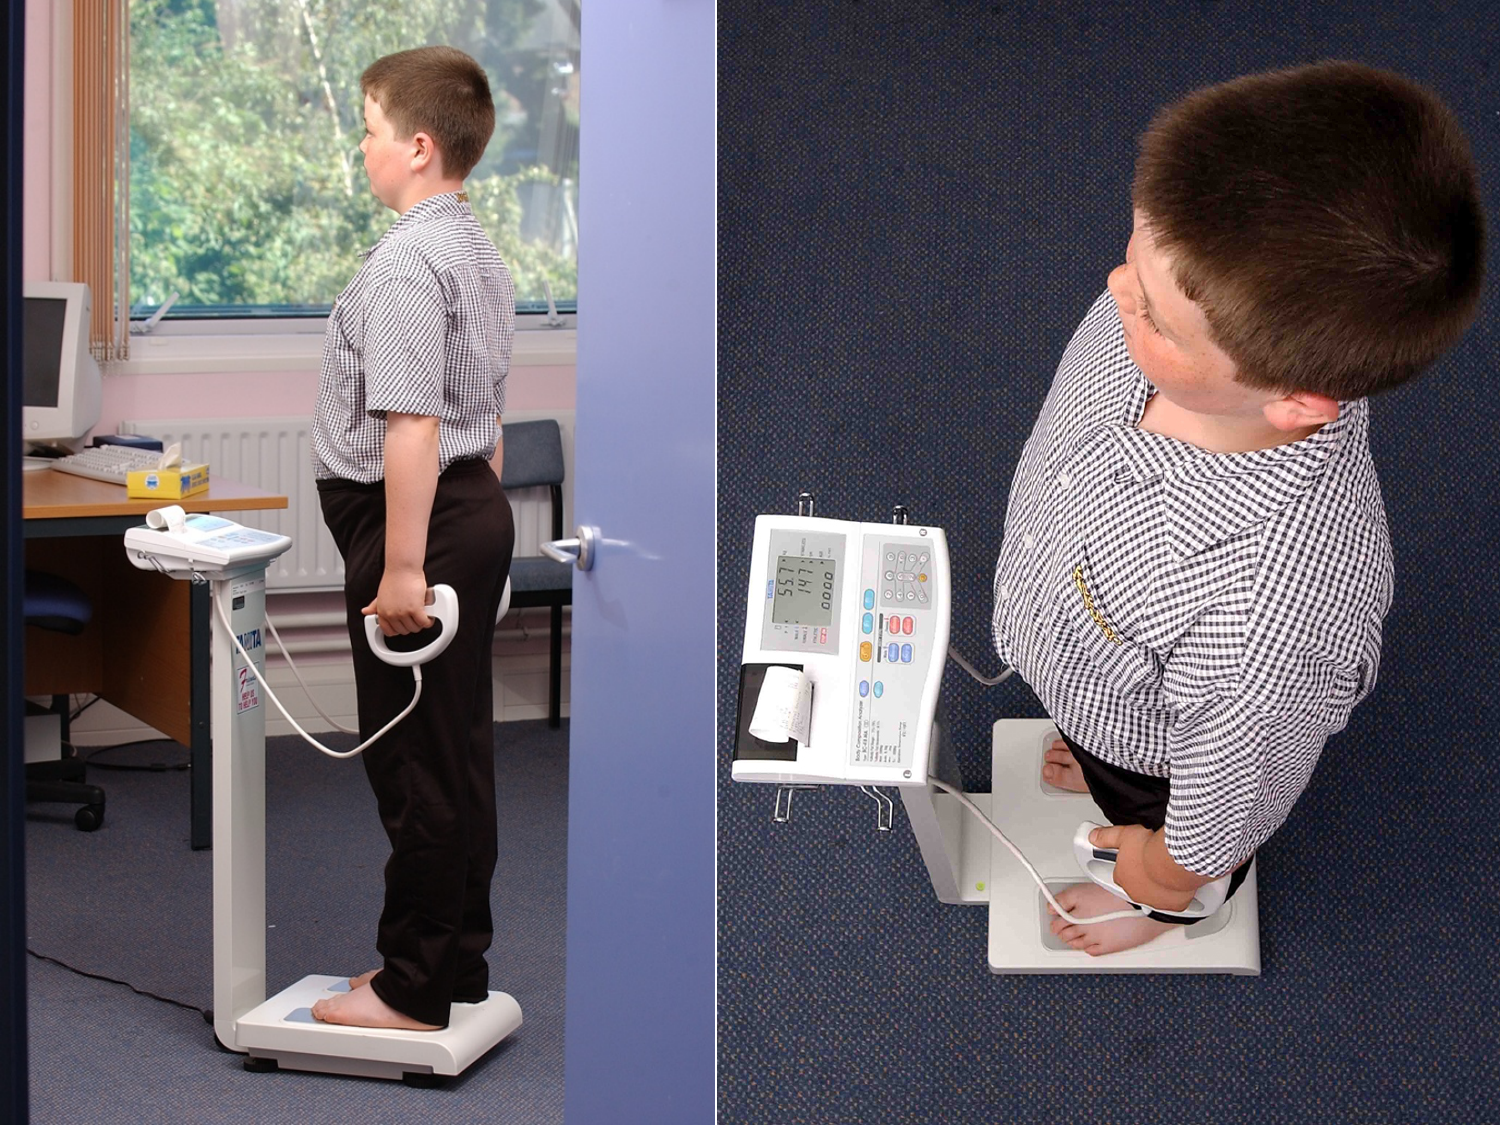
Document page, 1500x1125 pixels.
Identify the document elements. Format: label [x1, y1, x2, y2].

list [0, 0, 715, 1125]
picture [716, 0, 1500, 1125]
